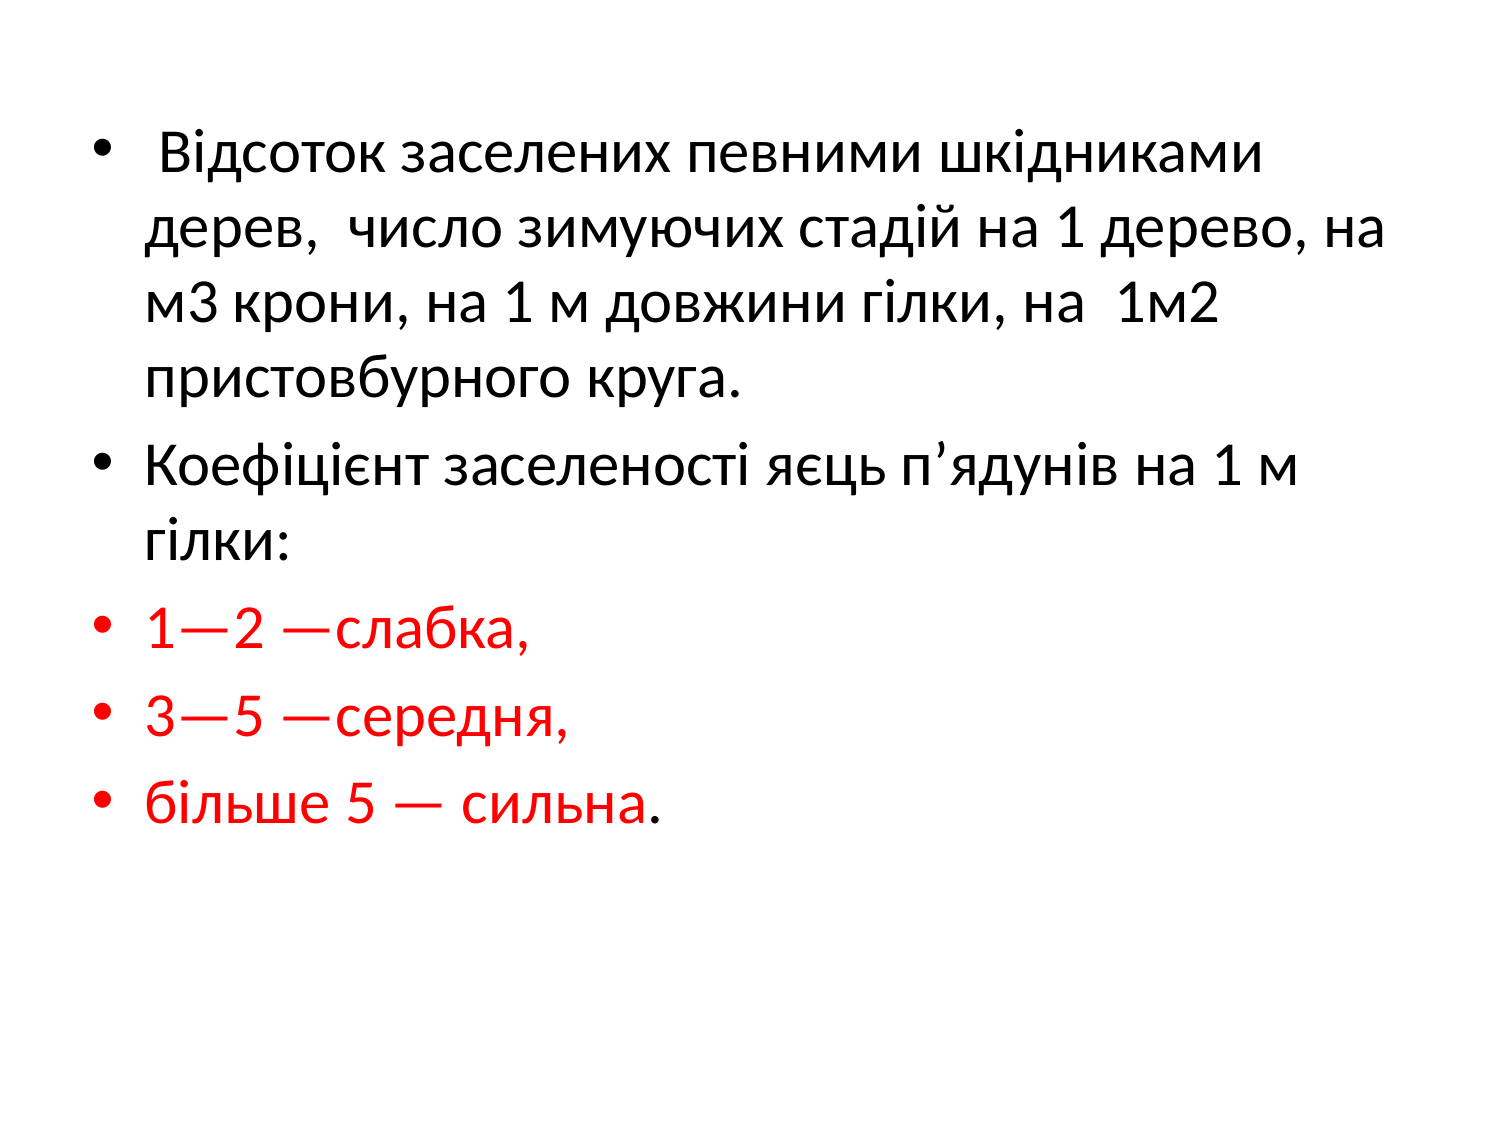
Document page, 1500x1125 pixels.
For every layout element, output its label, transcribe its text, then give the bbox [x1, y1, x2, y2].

list Відсоток заселених певними шкідниками дерев, число зимуючих стадій на 1 дерево, на м3 крони, на 1 м довжини гілки, на 1м2 пристовбурного круга. Коефіцієнт заселеності яєць п’ядунів на 1 м гілки: 1—2 —слабка, 3—5 —середня, більше 5 — сильна. [76, 101, 1427, 845]
